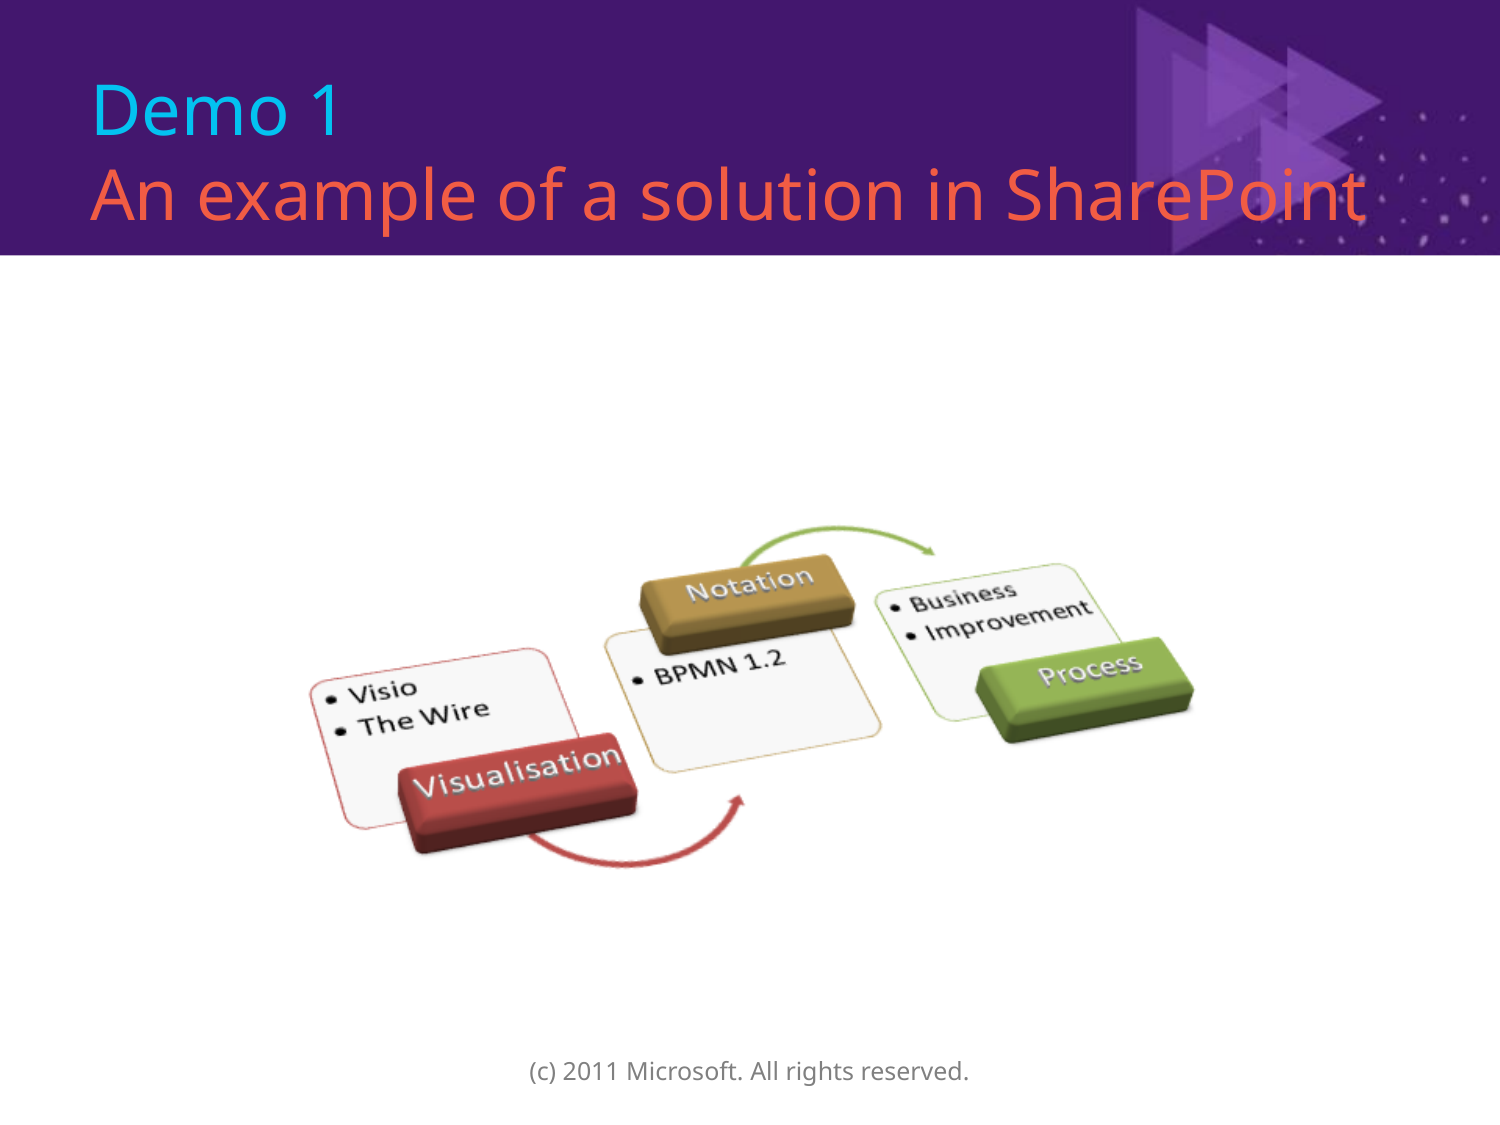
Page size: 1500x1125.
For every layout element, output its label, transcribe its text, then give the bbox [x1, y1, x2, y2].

footer (c) 2011 Microsoft. All rights reserved. [512, 1042, 988, 1103]
picture [0, 0, 1500, 255]
title Demo 1 An example of a solution in SharePoint [75, 56, 1425, 244]
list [258, 485, 1241, 893]
